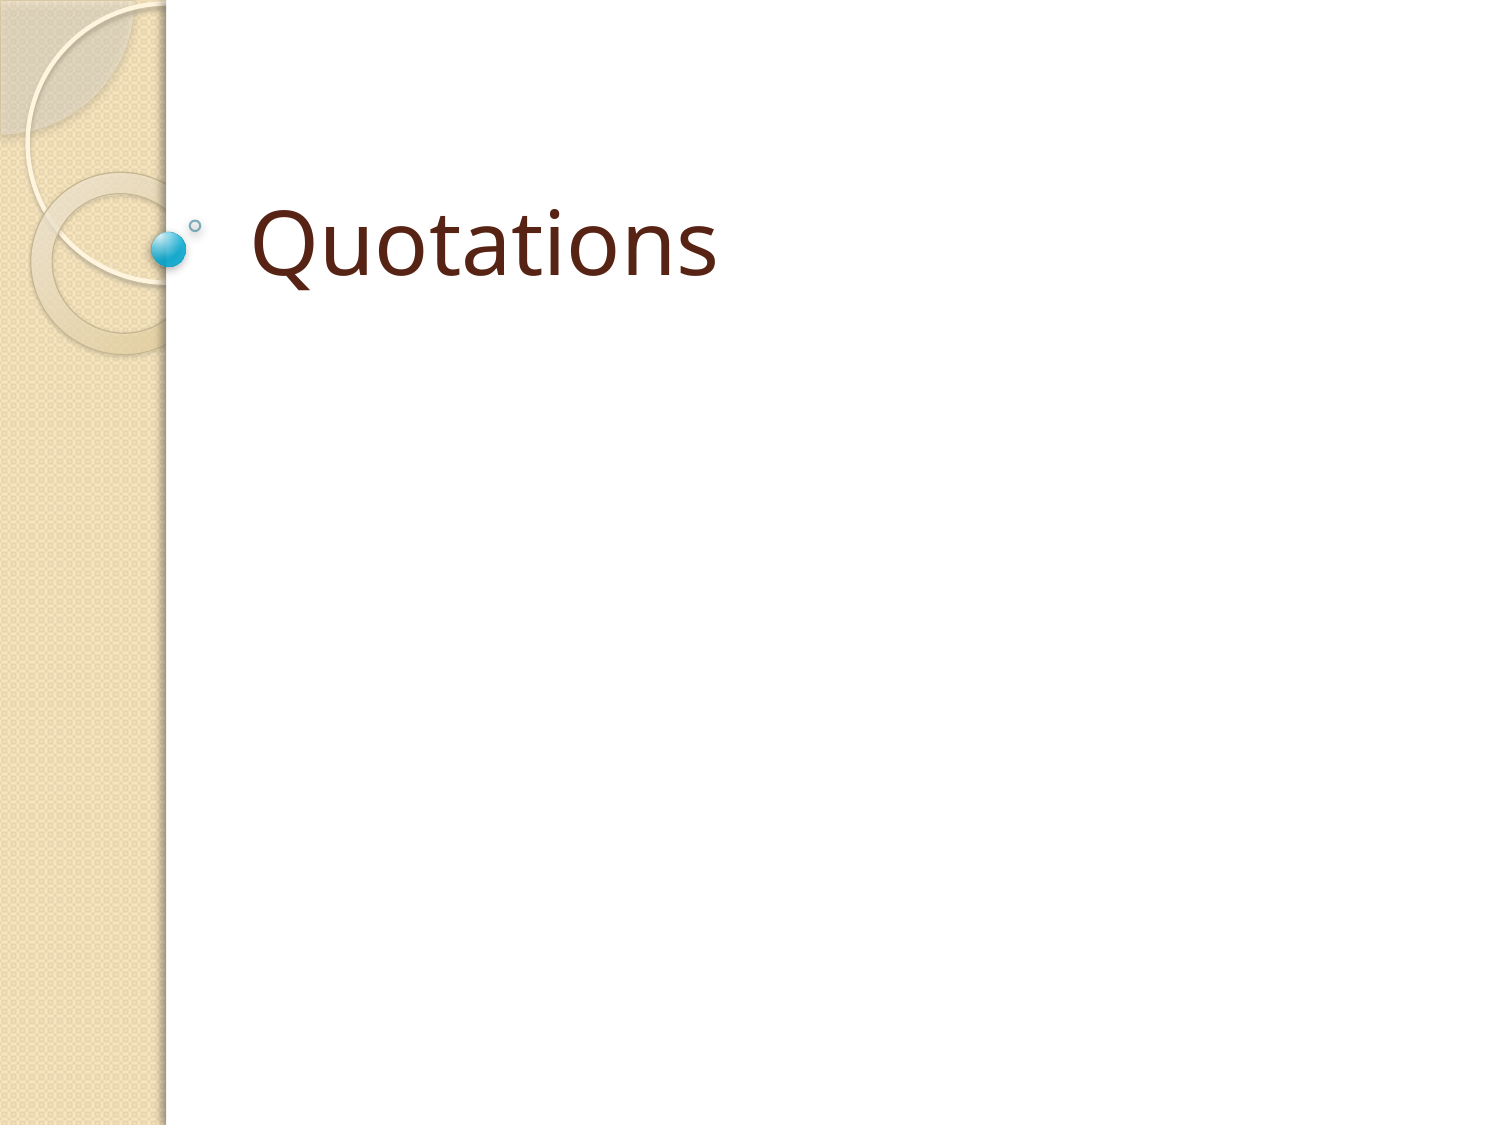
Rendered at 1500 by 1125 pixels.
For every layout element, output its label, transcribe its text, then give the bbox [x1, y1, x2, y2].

title Quotations [234, 59, 1450, 301]
